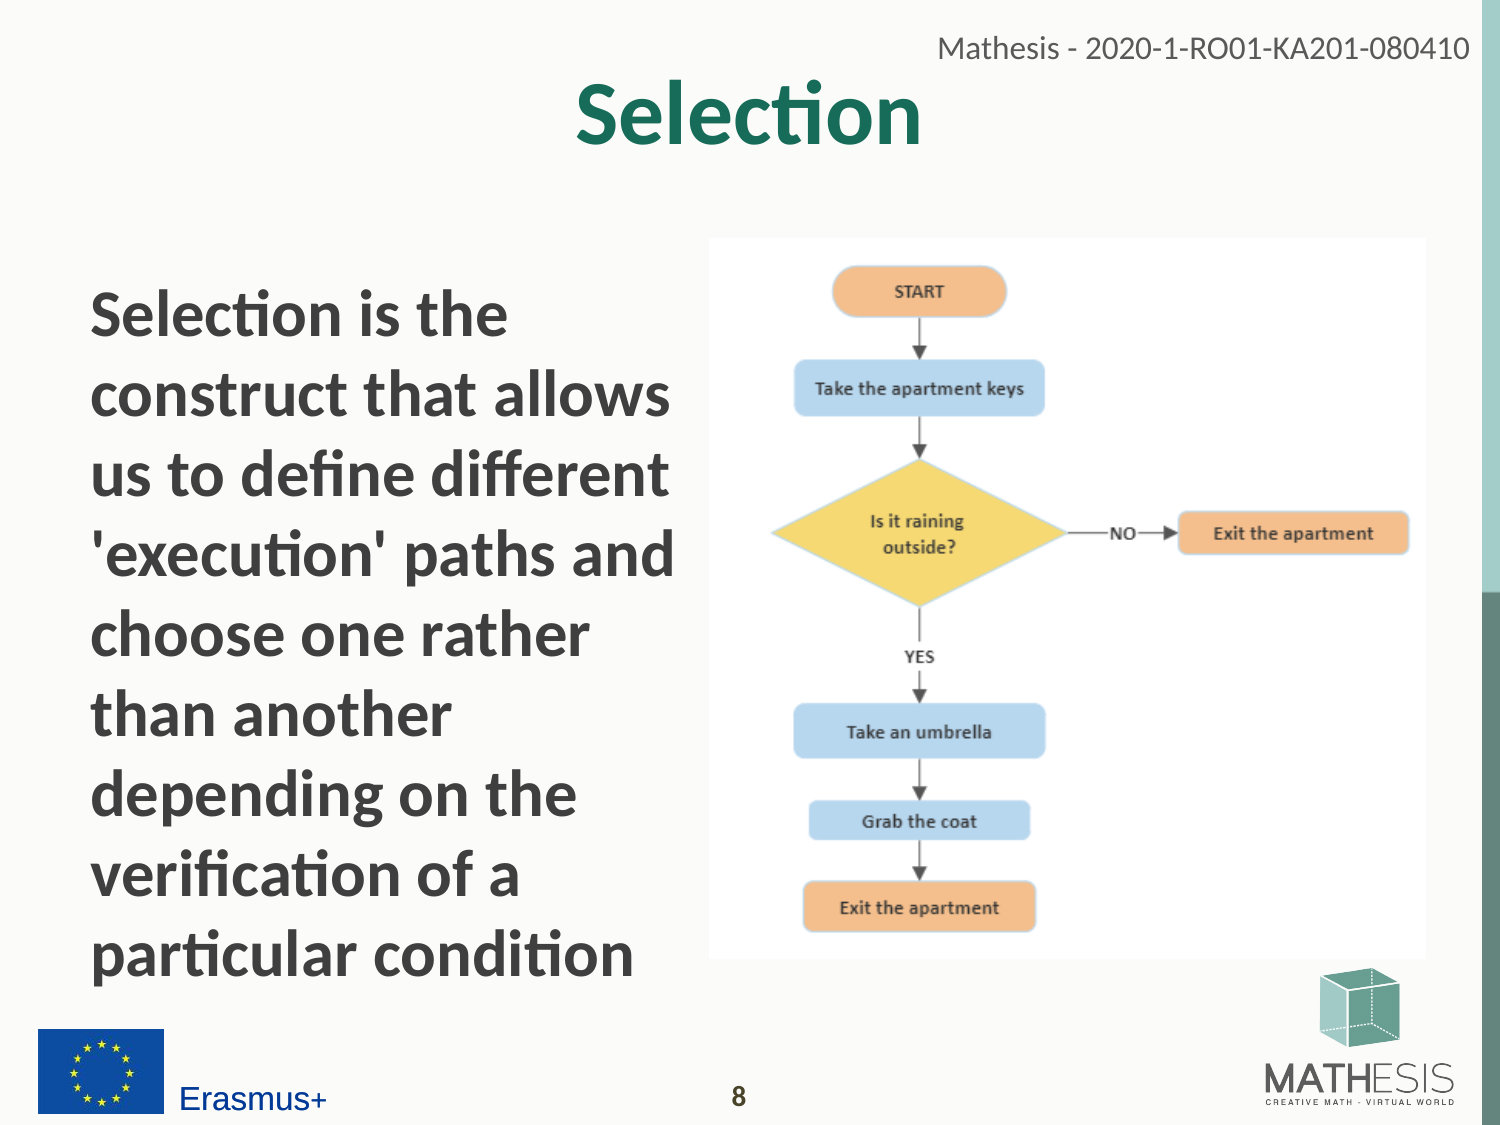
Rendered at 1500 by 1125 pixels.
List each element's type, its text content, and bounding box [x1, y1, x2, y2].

picture [709, 238, 1426, 960]
list Selection is the construct that allows us to define different 'execution' paths and choose one rather than another depending on the verification of a particular condition [75, 262, 735, 1005]
title Selection [75, 45, 1425, 233]
picture [38, 1029, 164, 1114]
